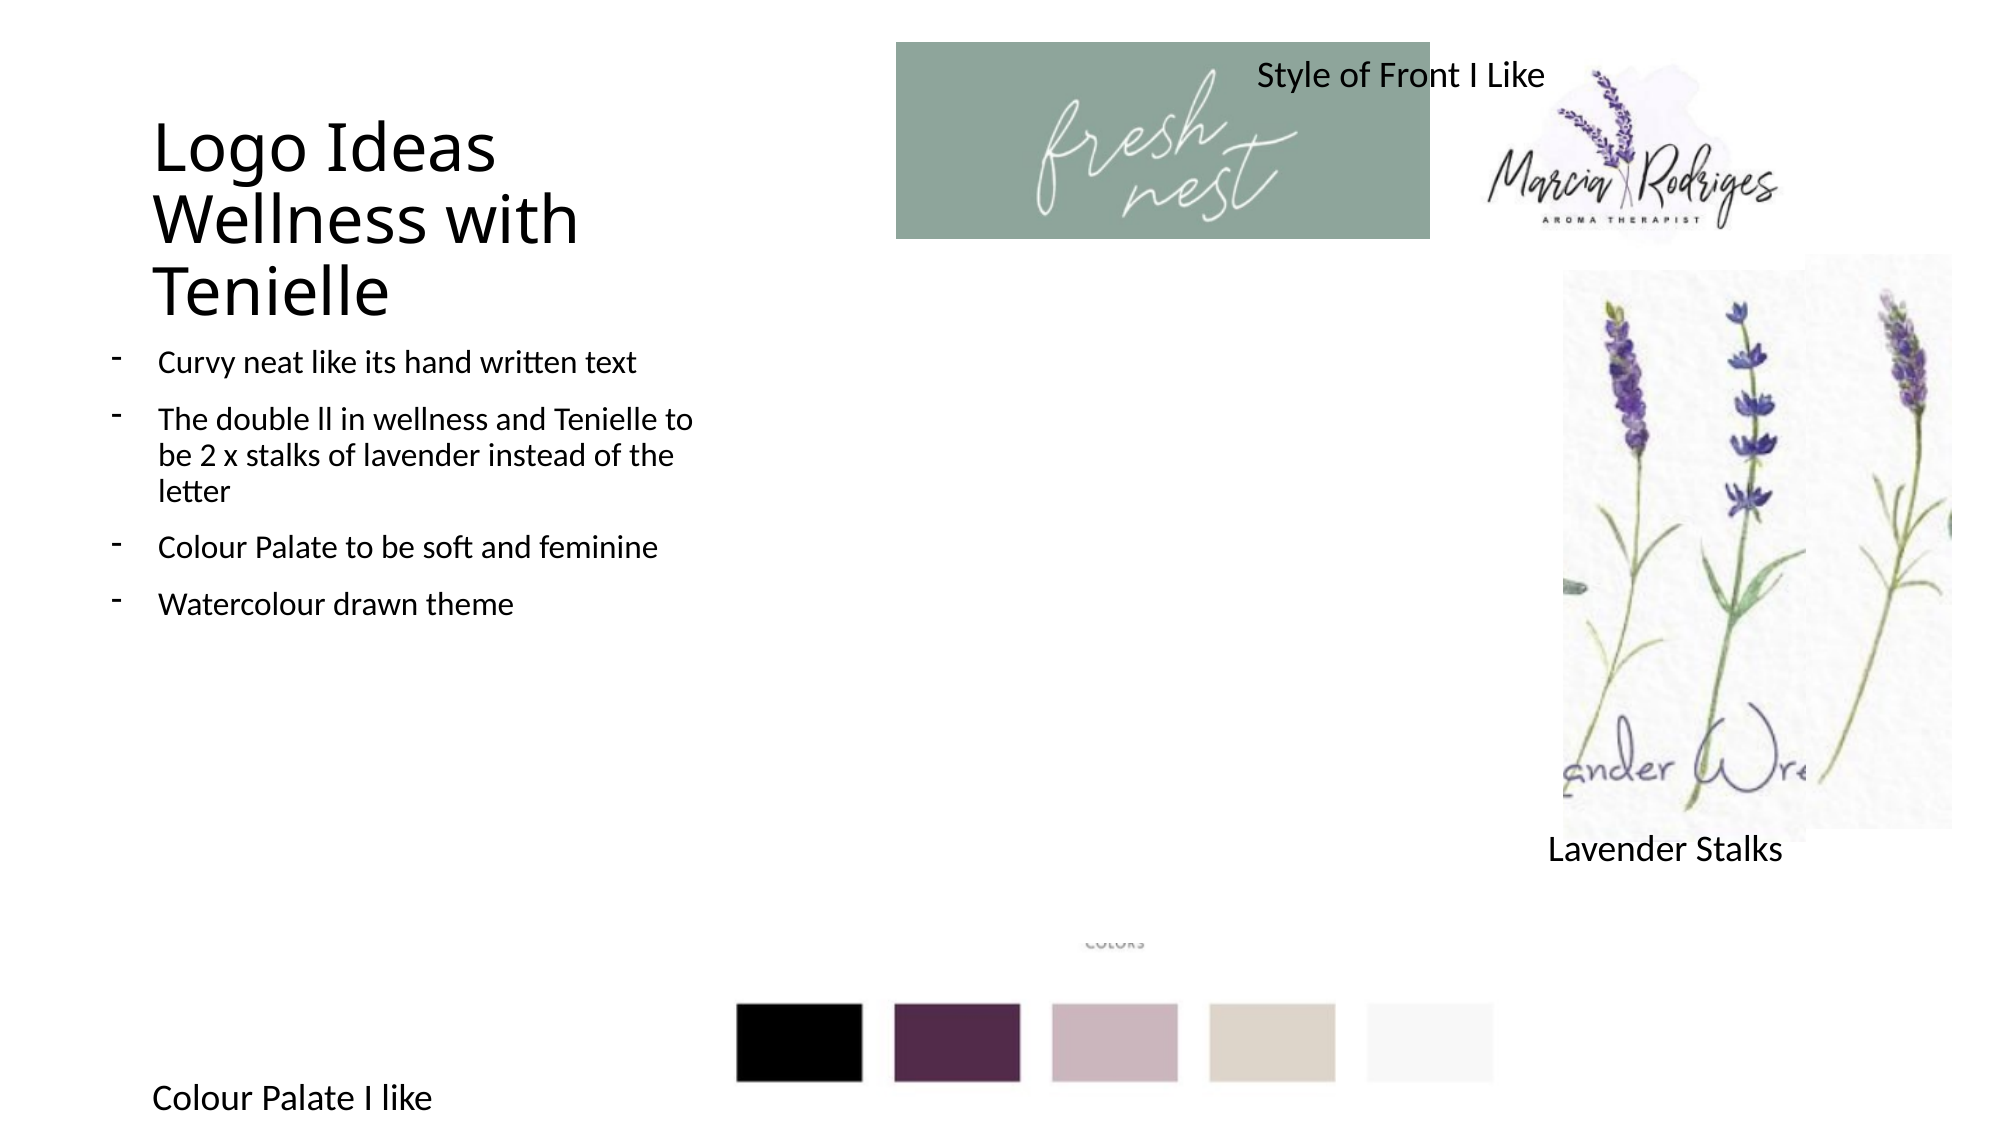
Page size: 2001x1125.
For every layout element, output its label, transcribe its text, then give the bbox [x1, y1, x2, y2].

picture [723, 943, 1552, 1125]
text_box Style of Front I Like [1430, 42, 1637, 102]
picture [1563, 254, 1952, 842]
text_box Colour Palate I like [137, 1065, 713, 1125]
text_box Lavender Stalks [1533, 816, 1975, 877]
picture [1434, 58, 1786, 255]
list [896, 42, 1430, 239]
title Logo Ideas Wellness with Tenielle [137, 75, 783, 338]
list Curvy neat like its hand written text The double ll in wellness and Tenielle to be 2 x stalks of lavender instead of the letter Colour Palate to be soft and feminine Watercolour drawn theme [96, 337, 742, 963]
